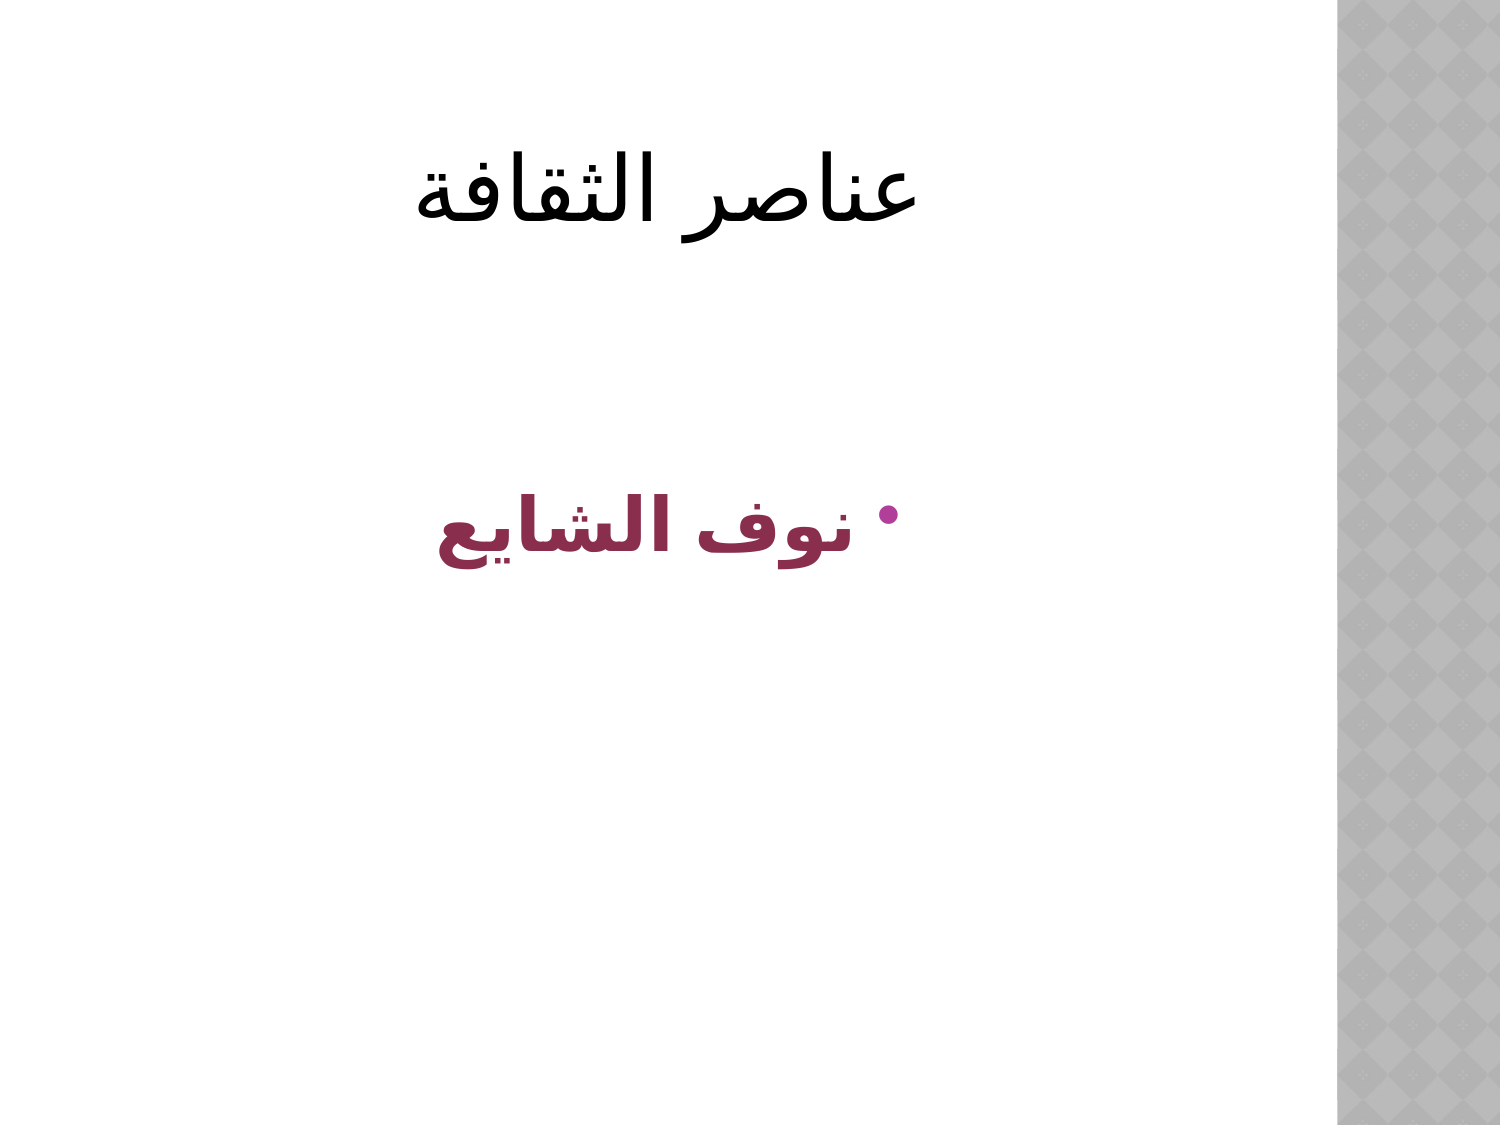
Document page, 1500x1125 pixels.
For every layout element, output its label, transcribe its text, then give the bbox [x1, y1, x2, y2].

list نوف الشايع [75, 264, 1263, 1059]
title عناصر الثقافة [75, 52, 1263, 240]
